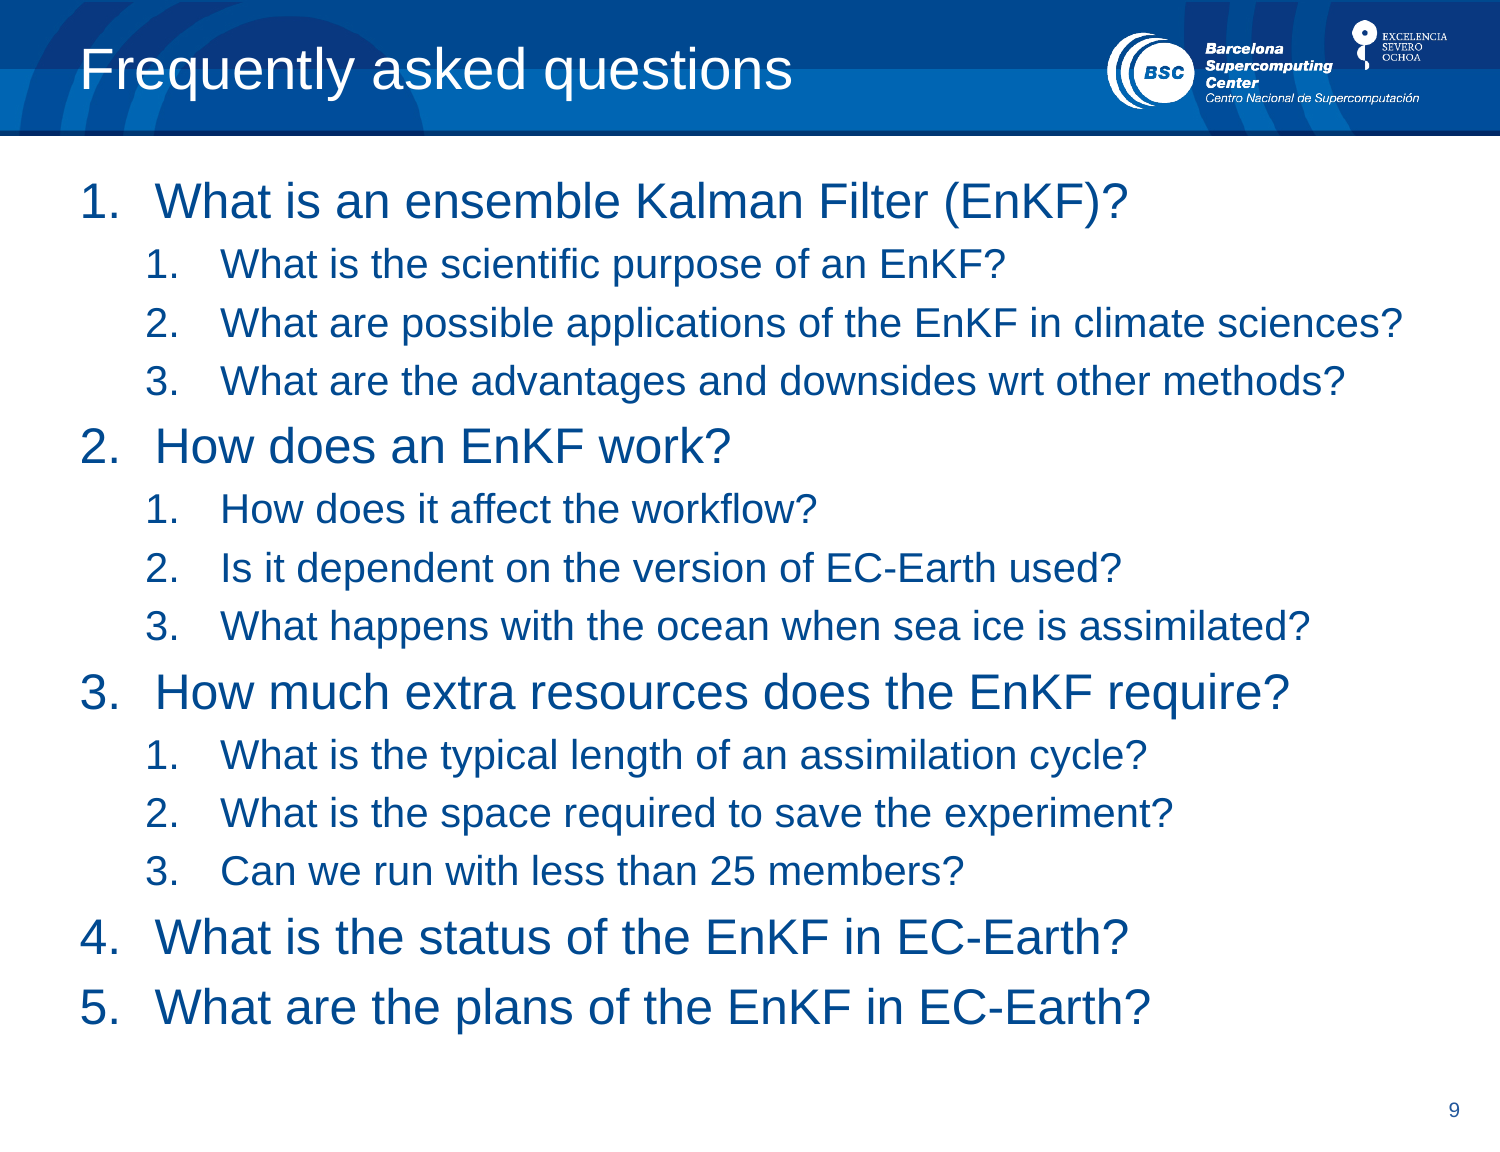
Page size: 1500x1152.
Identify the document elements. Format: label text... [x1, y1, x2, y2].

list What is an ensemble Kalman Filter (EnKF)? What is the scientific purpose of an EnKF? What are possible applications of the EnKF in climate sciences? What are the advantages and downsides wrt other methods? How does an EnKF work? How does it affect the workflow? Is it dependent on the version of EC-Earth used? What happens with the ocean when sea ice is assimilated? How much extra resources does the EnKF require? What is the typical length of an assimilation cycle? What is the space required to save the experiment? Can we run with less than 25 members? What is the status of the EnKF in EC-Earth? What are the plans of the EnKF in EC-Earth? [64, 161, 1432, 1068]
title Frequently asked questions [65, 23, 1081, 138]
picture [0, 0, 1500, 136]
